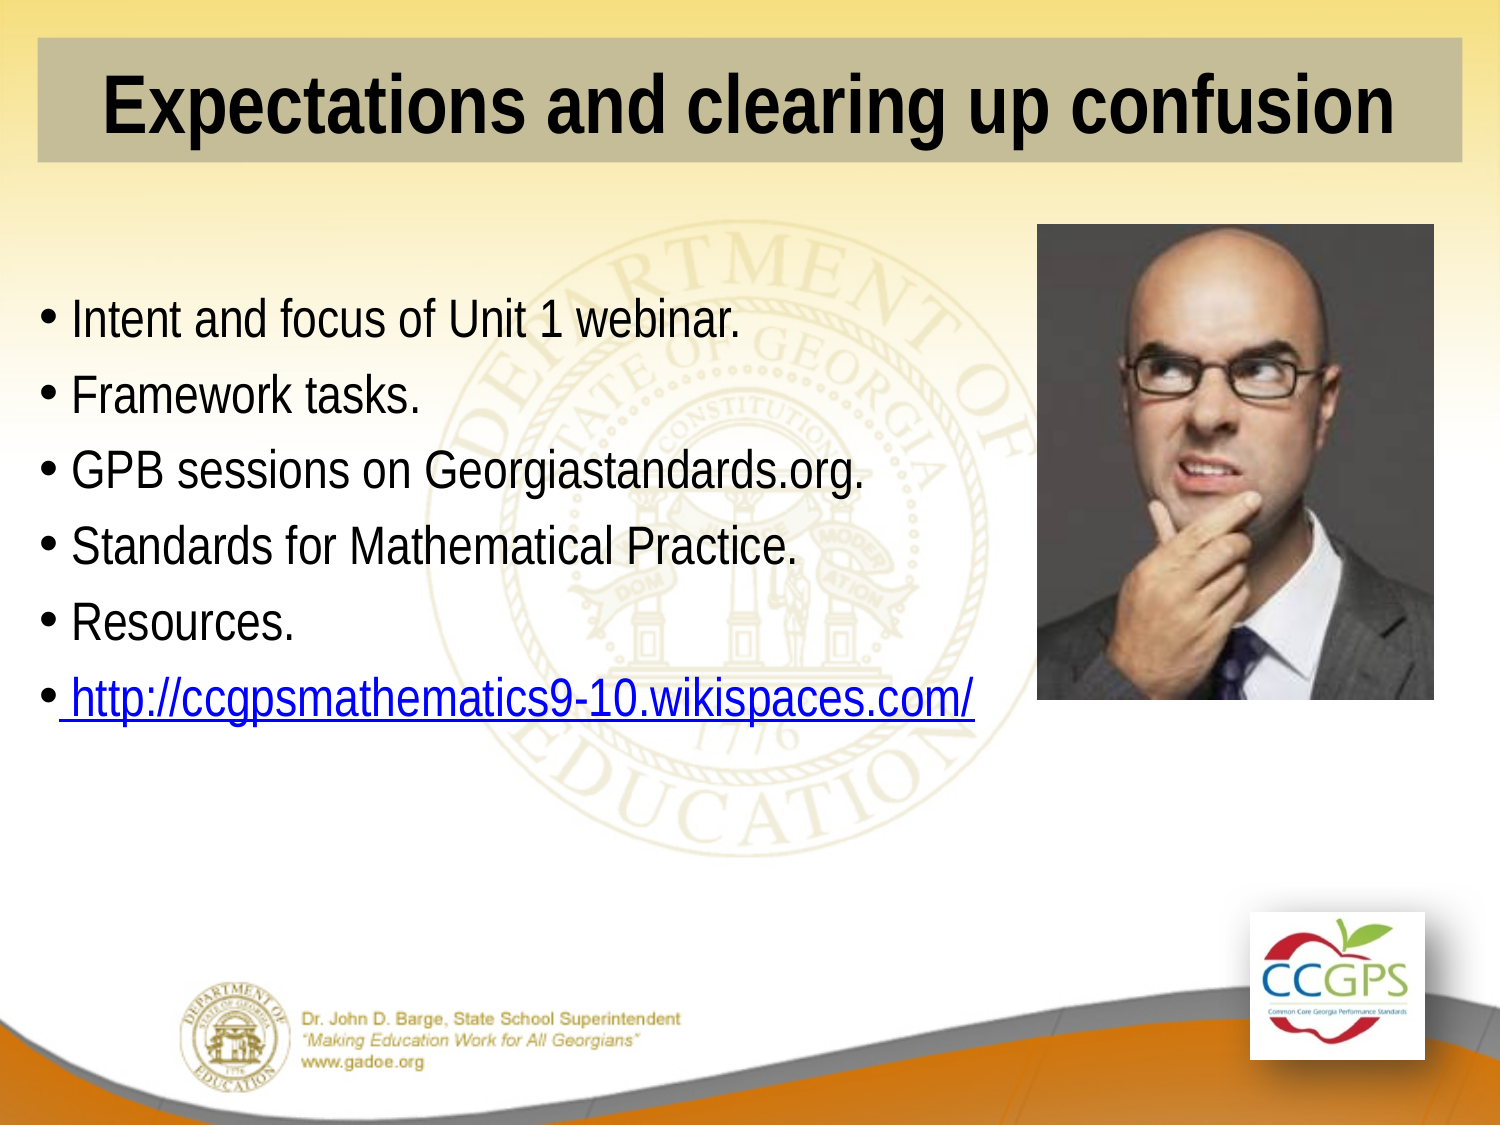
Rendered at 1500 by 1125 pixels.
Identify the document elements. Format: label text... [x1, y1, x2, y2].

subtitle Intent and focus of Unit 1 webinar. Framework tasks. GPB sessions on Georgiastandards.org. Standards for Mathematical Practice. Resources. http://ccgpsmathematics9-10.wikispaces.com/ [24, 199, 1500, 976]
title Expectations and clearing up confusion [37, 37, 1463, 163]
picture [0, 0, 1500, 1125]
picture [1037, 224, 1434, 701]
